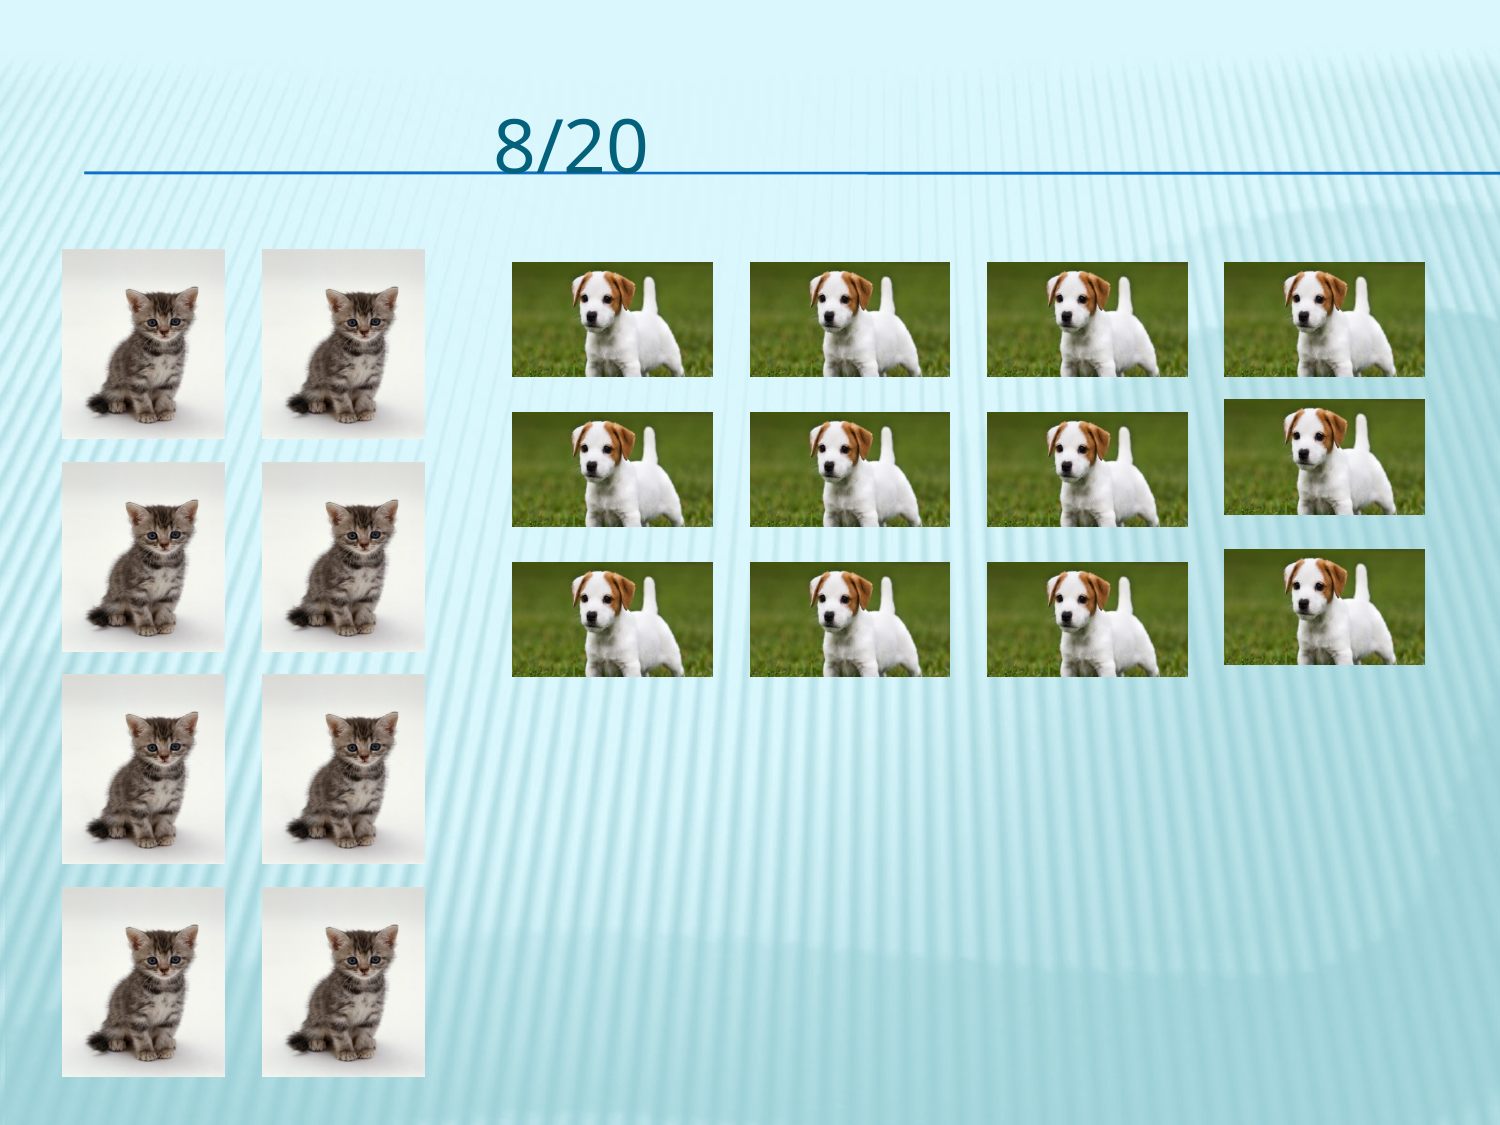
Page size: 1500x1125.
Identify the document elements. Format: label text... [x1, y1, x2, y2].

picture [749, 412, 951, 528]
picture [987, 562, 1188, 678]
picture [62, 249, 226, 440]
picture [987, 412, 1188, 528]
picture [262, 887, 426, 1077]
picture [62, 887, 226, 1077]
title 8/20 [49, 75, 1475, 213]
picture [512, 412, 713, 528]
picture [987, 262, 1188, 378]
picture [62, 674, 226, 865]
picture [512, 262, 713, 378]
picture [749, 262, 951, 378]
picture [62, 462, 226, 652]
picture [1224, 262, 1426, 378]
picture [262, 674, 426, 865]
picture [1224, 549, 1426, 665]
picture [512, 562, 713, 678]
picture [749, 562, 951, 678]
picture [262, 249, 426, 440]
picture [1224, 399, 1426, 515]
picture [262, 462, 426, 652]
